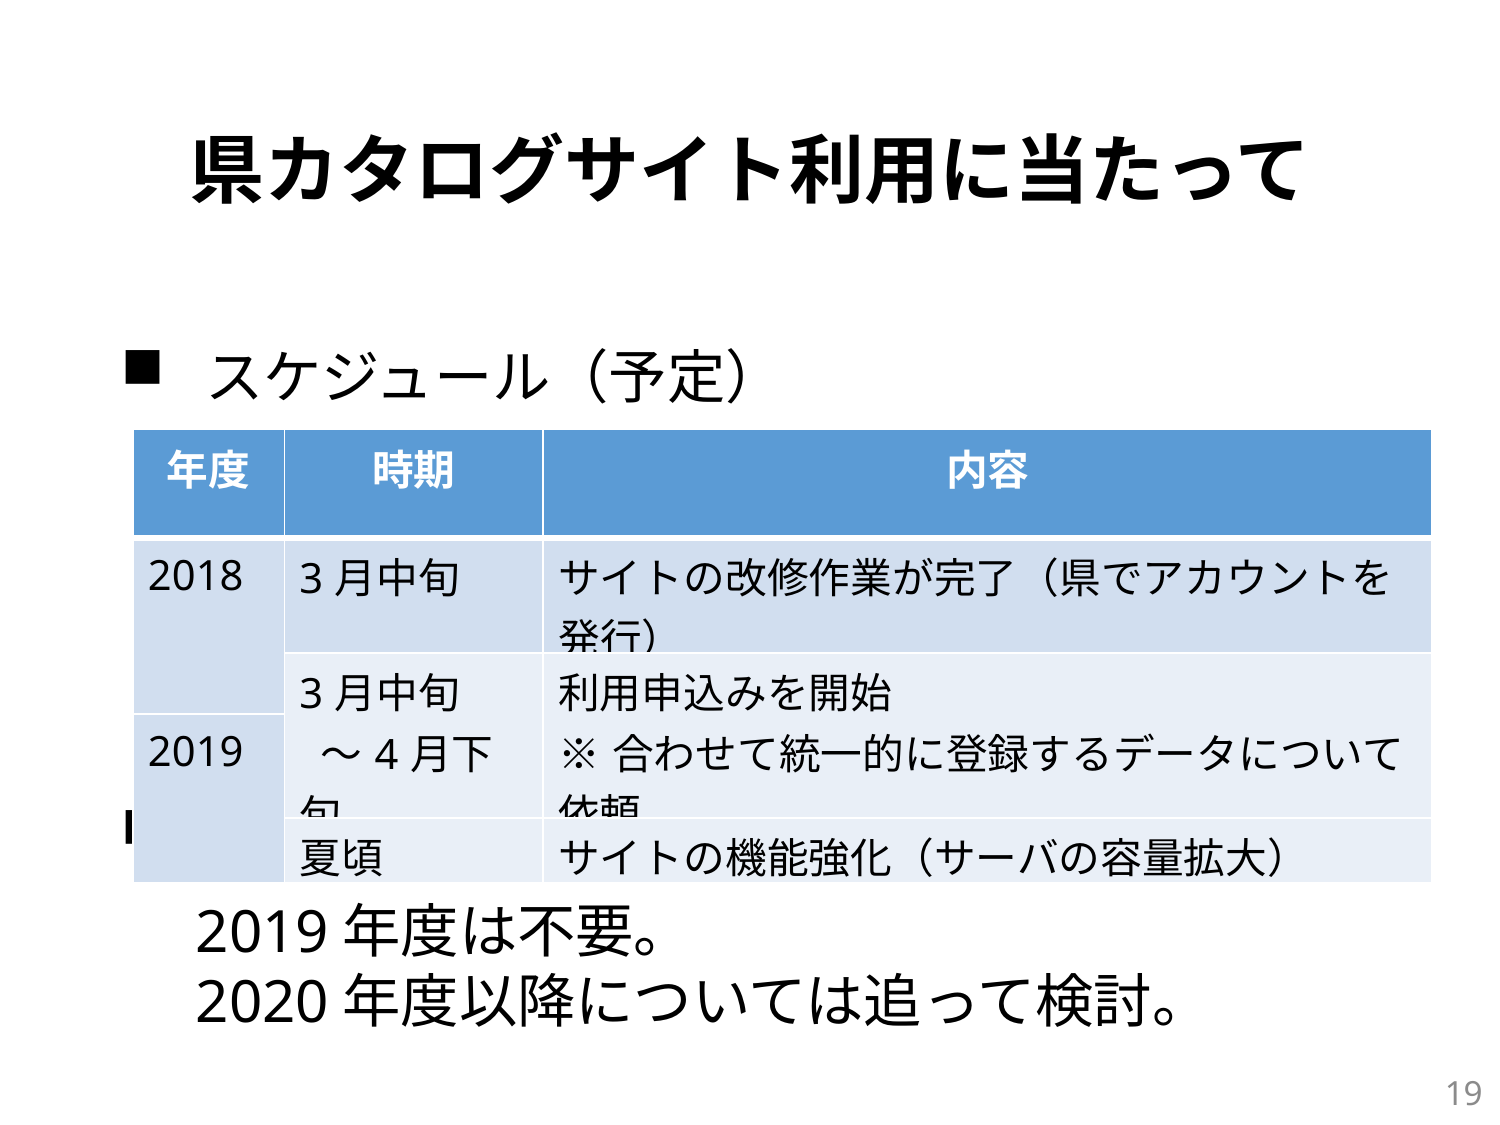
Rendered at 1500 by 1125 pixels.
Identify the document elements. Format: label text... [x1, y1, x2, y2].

table_cell サイトの機能強化（サーバの容量拡大） [544, 819, 1431, 882]
table_cell 2018 [134, 541, 284, 713]
table_cell 2019 [134, 715, 284, 882]
table_cell サイトの改修作業が完了（県でアカウントを発行） [544, 541, 1431, 652]
table_cell 利用申込みを開始 ※合わせて統一的に登録するデータについて依頼 [544, 654, 1431, 817]
text_box スケジュール（予定） 利用料について 2019年度は不要。 2020年度以降については追って検討。 [106, 332, 1379, 1042]
table_header 時期 [285, 430, 542, 535]
table_cell 3月中旬 [285, 541, 542, 652]
table_header 年度 [134, 430, 284, 535]
slide_number 18 [1245, 1065, 1498, 1125]
text_box 県カタログサイト利用に当たって [156, 114, 1343, 220]
table_header 内容 [544, 430, 1431, 535]
table_cell 夏頃 [285, 819, 542, 882]
table_cell 3月中旬 ～4月下旬 [285, 654, 542, 817]
